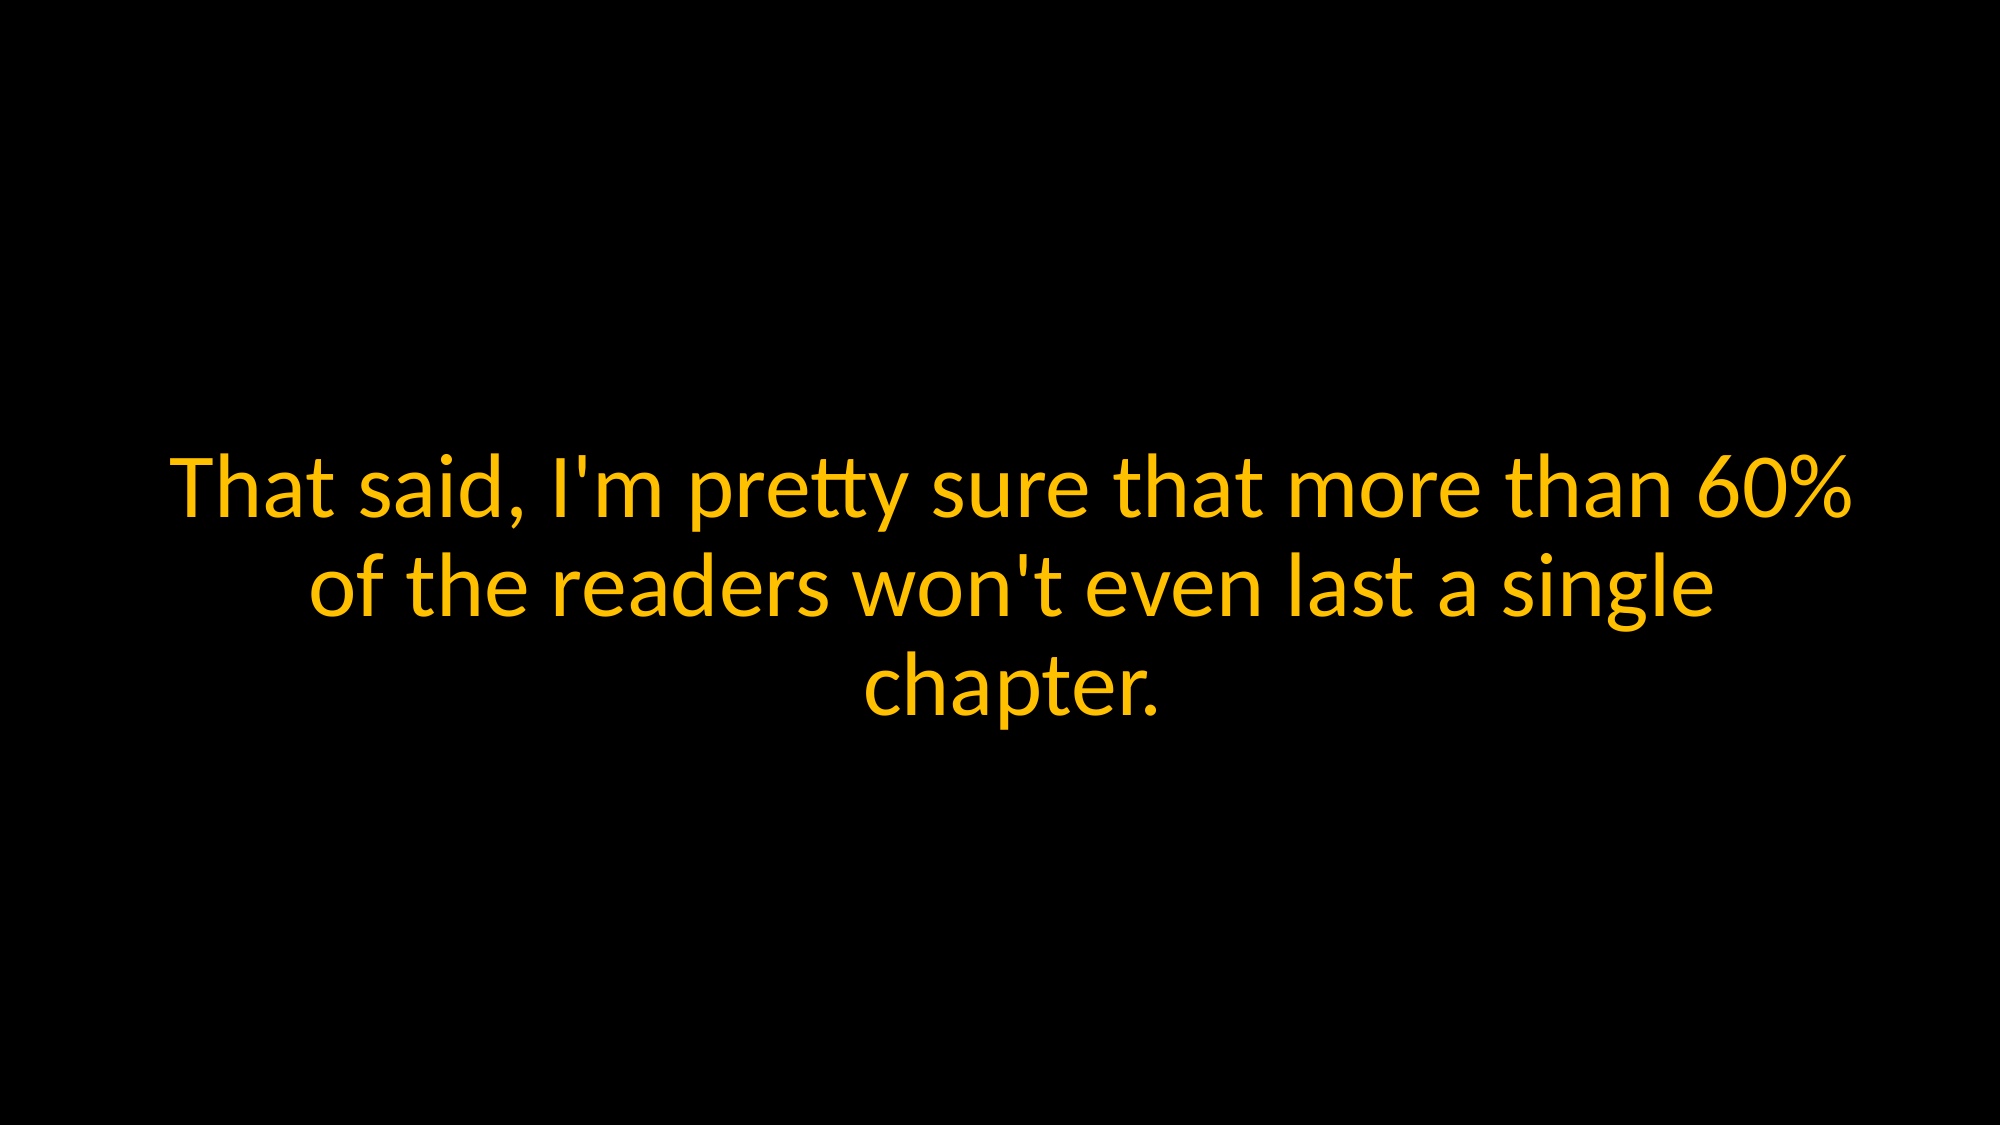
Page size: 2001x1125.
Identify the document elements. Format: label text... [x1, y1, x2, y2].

list That said, I'm pretty sure that more than 60% of the readers won't even last a single chapter. [150, 430, 1876, 985]
